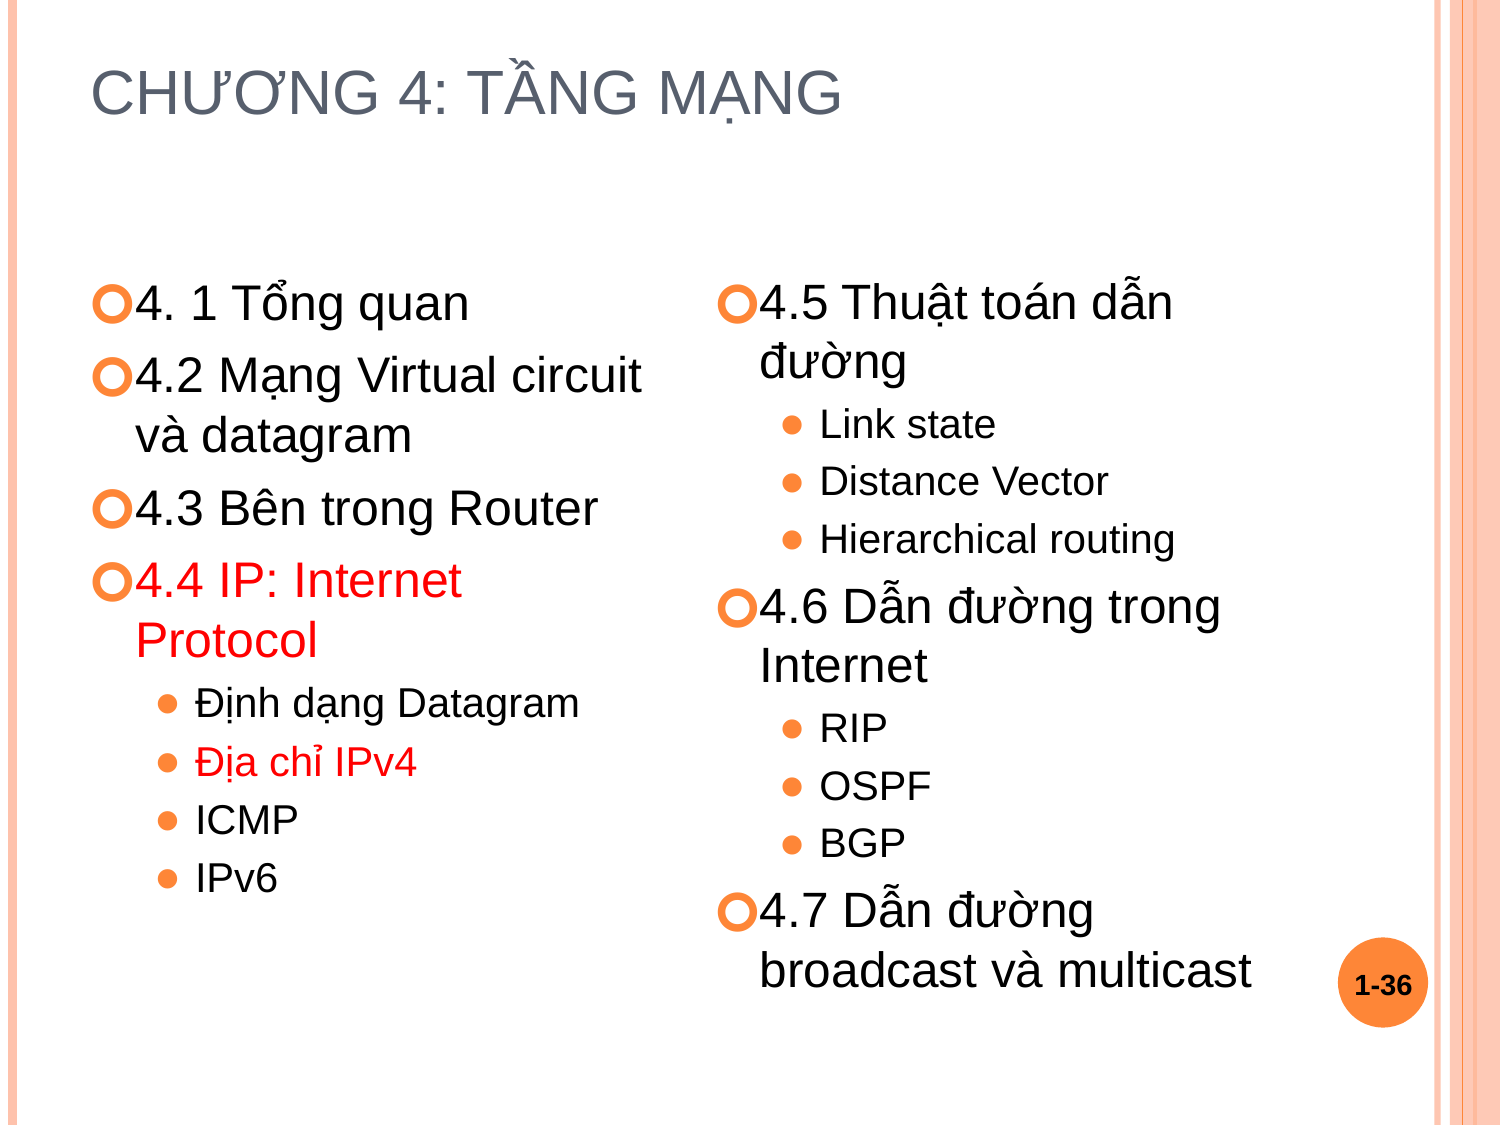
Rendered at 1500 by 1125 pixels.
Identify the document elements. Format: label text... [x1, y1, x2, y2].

title Chương 4: Tầng mạng [75, 45, 1300, 233]
slide_number 1-‹#› [1333, 940, 1434, 1026]
list 4. 1 Tổng quan 4.2 Mạng Virtual circuit và datagram 4.3 Bên trong Router 4.4 IP: Internet Protocol Định dạng Datagram Địa chỉ IPv4 ICMP IPv6 [75, 262, 675, 1013]
list 4.5 Thuật toán dẫn đường Link state Distance Vector Hierarchical routing 4.6 Dẫn đường trong Internet RIP OSPF BGP 4.7 Dẫn đường broadcast và multicast [700, 262, 1301, 1013]
